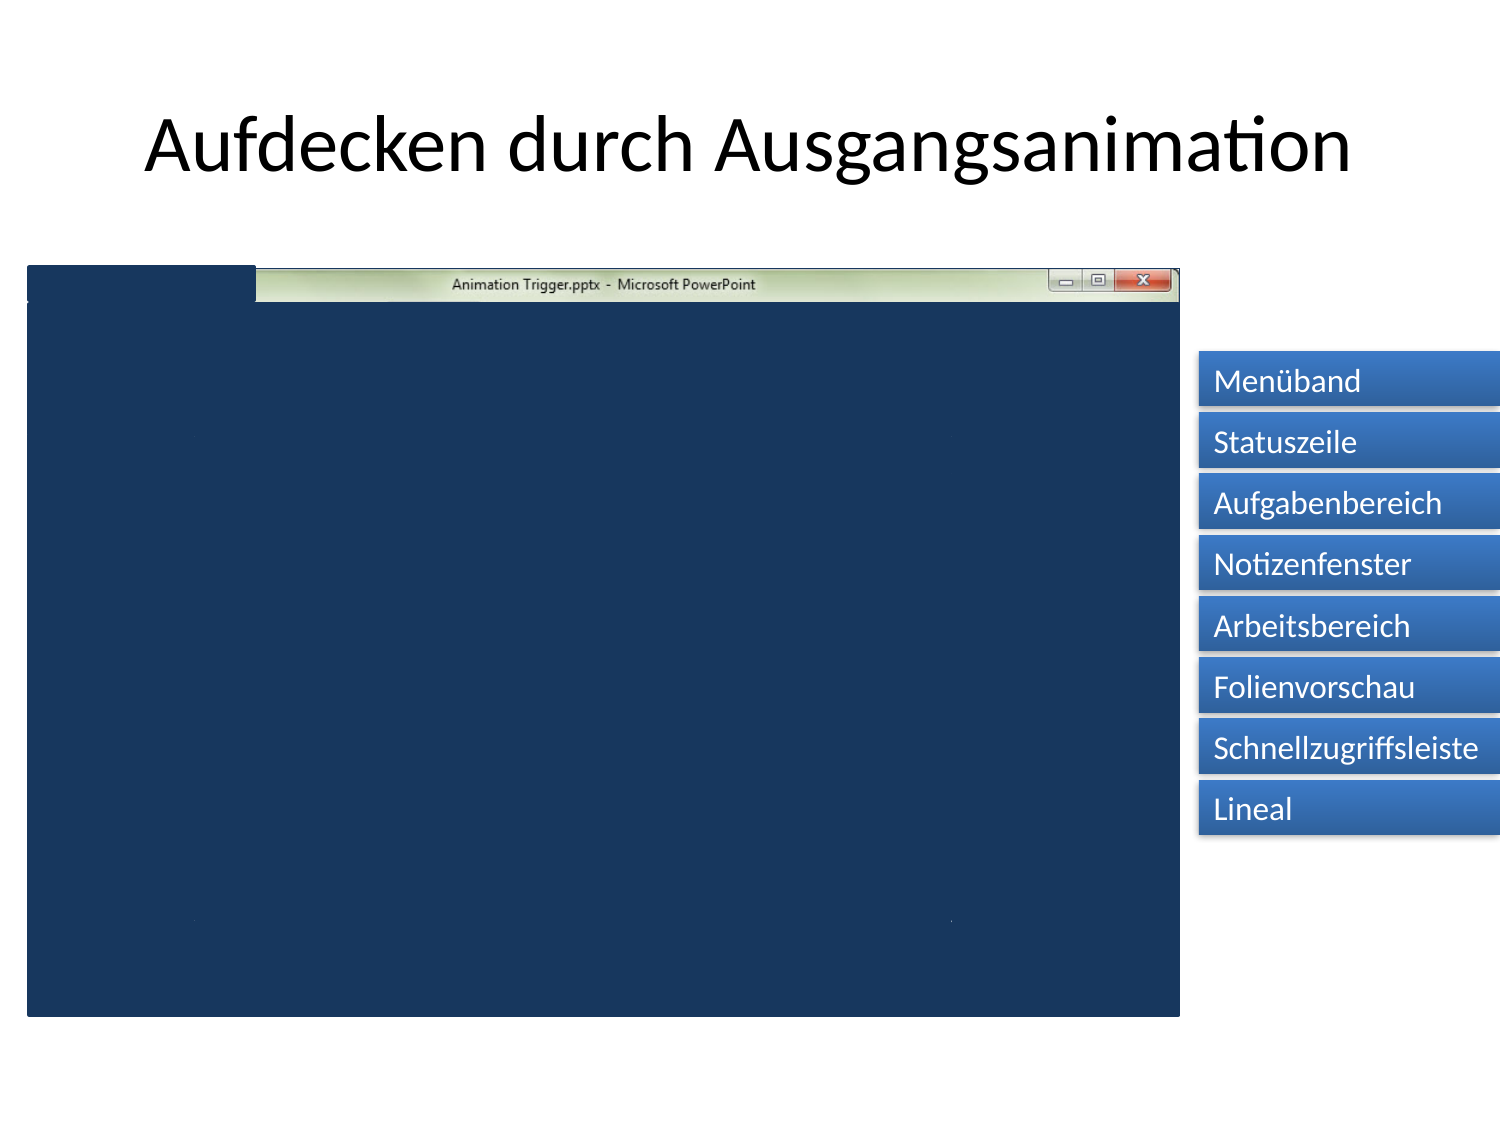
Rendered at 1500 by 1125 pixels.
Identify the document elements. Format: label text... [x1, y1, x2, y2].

title Aufdecken durch Ausgangsanimation [75, 45, 1425, 233]
text_box Statuszeile [1198, 412, 1500, 468]
text_box Lineal [1198, 780, 1500, 835]
text_box Arbeitsbereich [1198, 596, 1500, 651]
text_box Aufgabenbereich [1198, 473, 1500, 529]
text_box Notizenfenster [1198, 535, 1500, 590]
text_box Menüband [1198, 351, 1500, 406]
text_box Folienvorschau [1198, 657, 1500, 713]
text_box [27, 265, 256, 269]
picture [29, 268, 1181, 1016]
text_box Schnellzugriffsleiste [1198, 718, 1500, 774]
